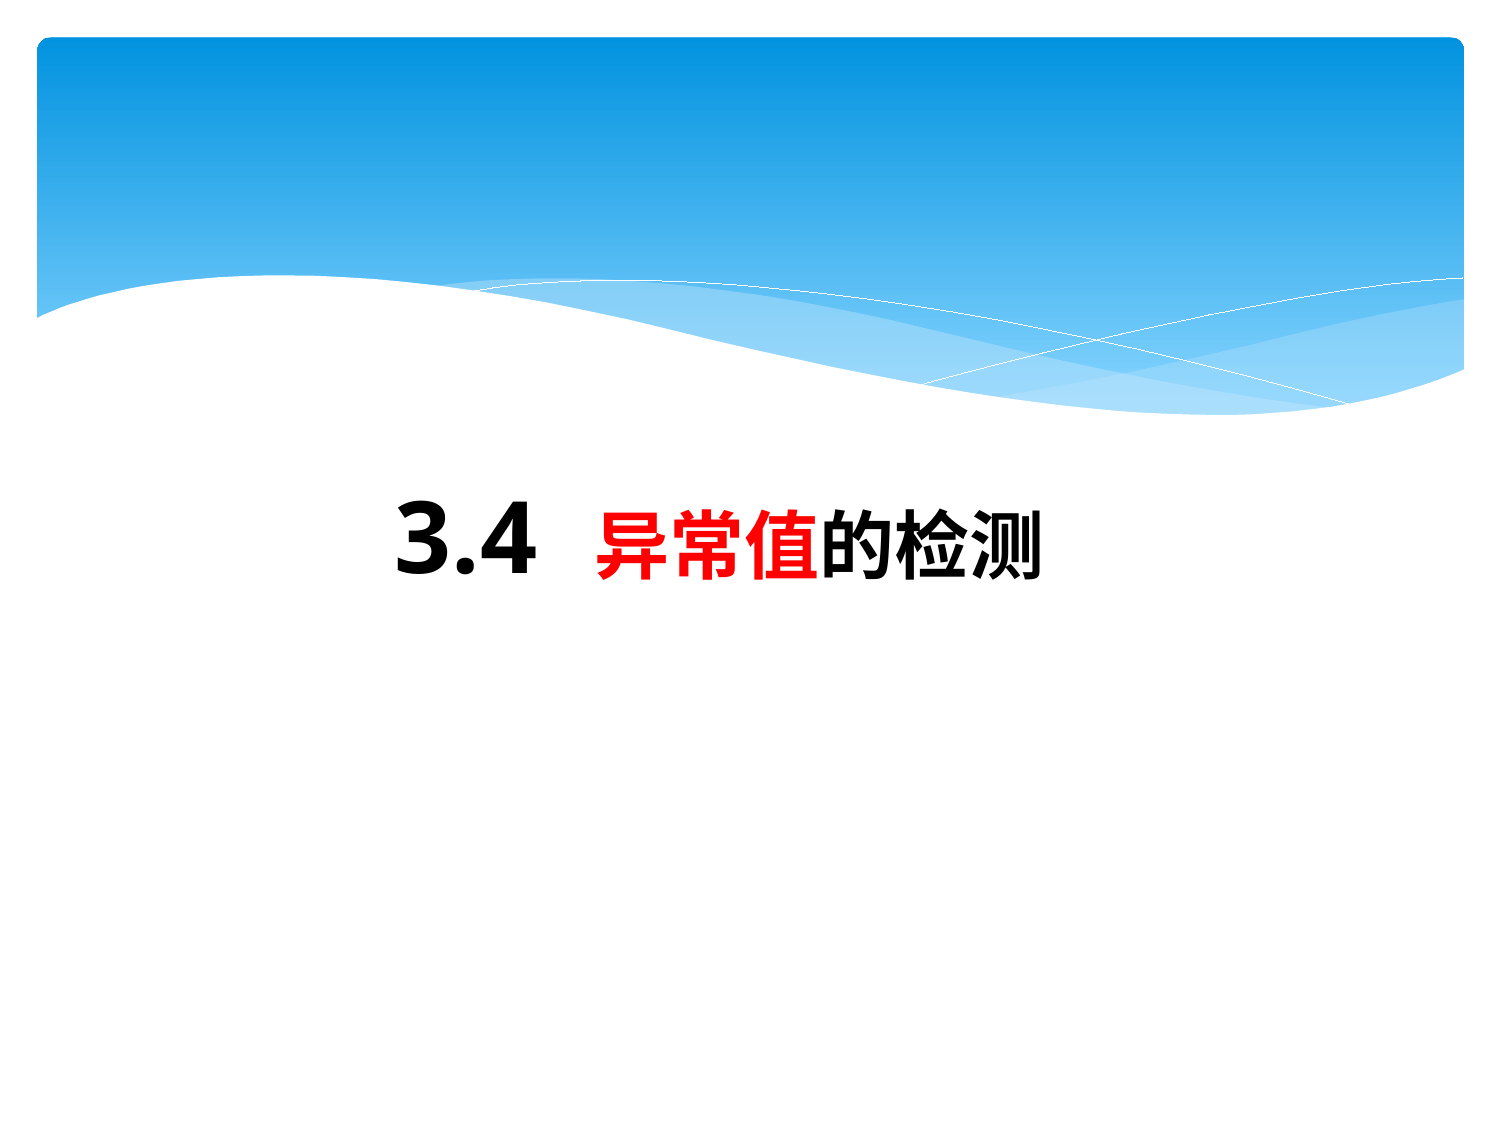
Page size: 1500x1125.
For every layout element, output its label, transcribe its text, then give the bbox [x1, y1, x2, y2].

list 3.4 异常值的检测 [112, 326, 1328, 893]
